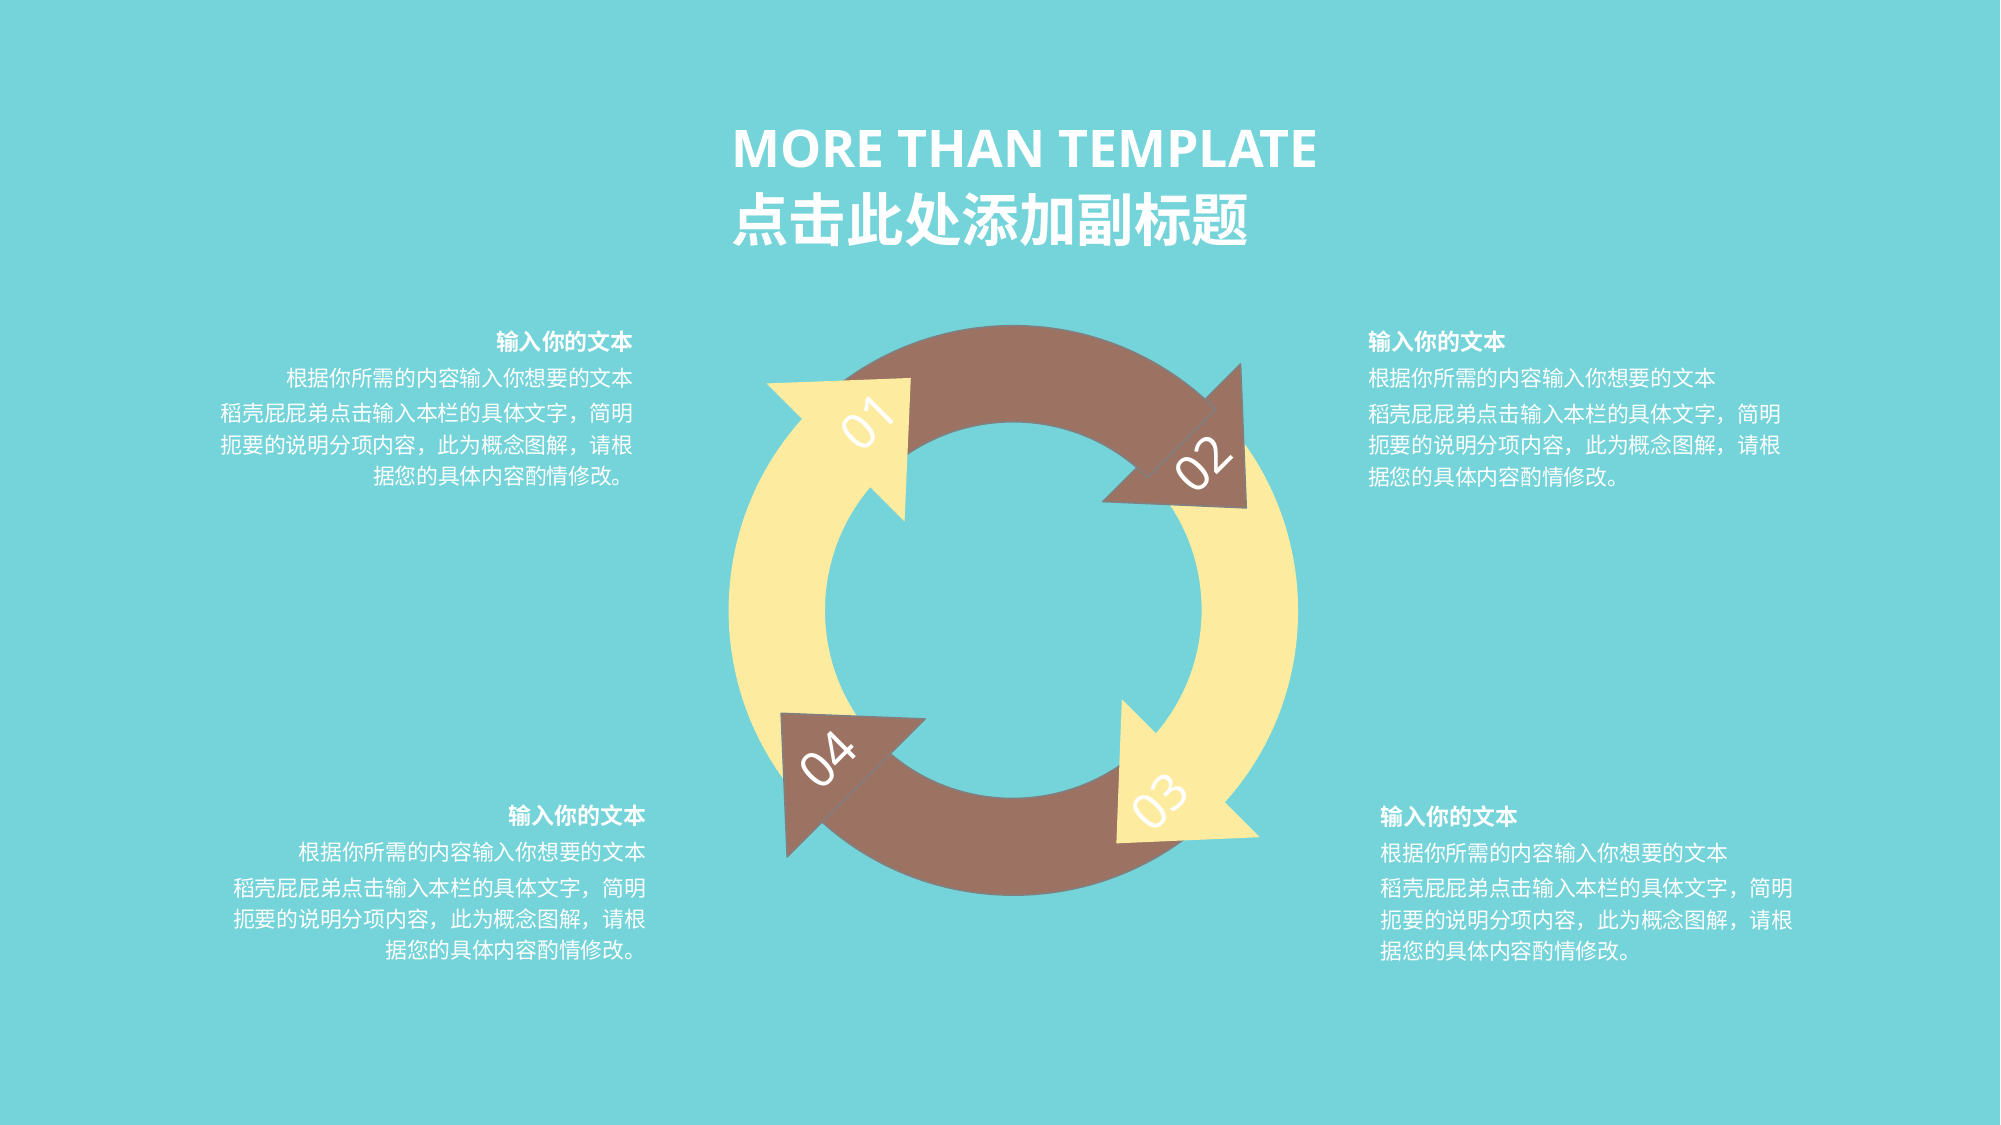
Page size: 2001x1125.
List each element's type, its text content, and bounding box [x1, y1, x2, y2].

text_box 输入你的文本 根据你所需的内容输入你想要的文本 稻壳屁屁弟点击输入本栏的具体文字，简明扼要的说明分项内容，此为概念图解，请根据您的具体内容酌情修改。 [1358, 313, 1803, 499]
text_box MORE THAN TEMPLATE 点击此处添加副标题 [716, 101, 1378, 261]
text_box 输入你的文本 根据你所需的内容输入你想要的文本 稻壳屁屁弟点击输入本栏的具体文字，简明扼要的说明分项内容，此为概念图解，请根据您的具体内容酌情修改。 [212, 787, 665, 973]
text_box 输入你的文本 根据你所需的内容输入你想要的文本 稻壳屁屁弟点击输入本栏的具体文字，简明扼要的说明分项内容，此为概念图解，请根据您的具体内容酌情修改。 [1362, 787, 1815, 973]
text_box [669, 266, 1358, 955]
text_box 输入你的文本 根据你所需的内容输入你想要的文本 稻壳屁屁弟点击输入本栏的具体文字，简明扼要的说明分项内容，此为概念图解，请根据您的具体内容酌情修改。 [200, 312, 652, 498]
